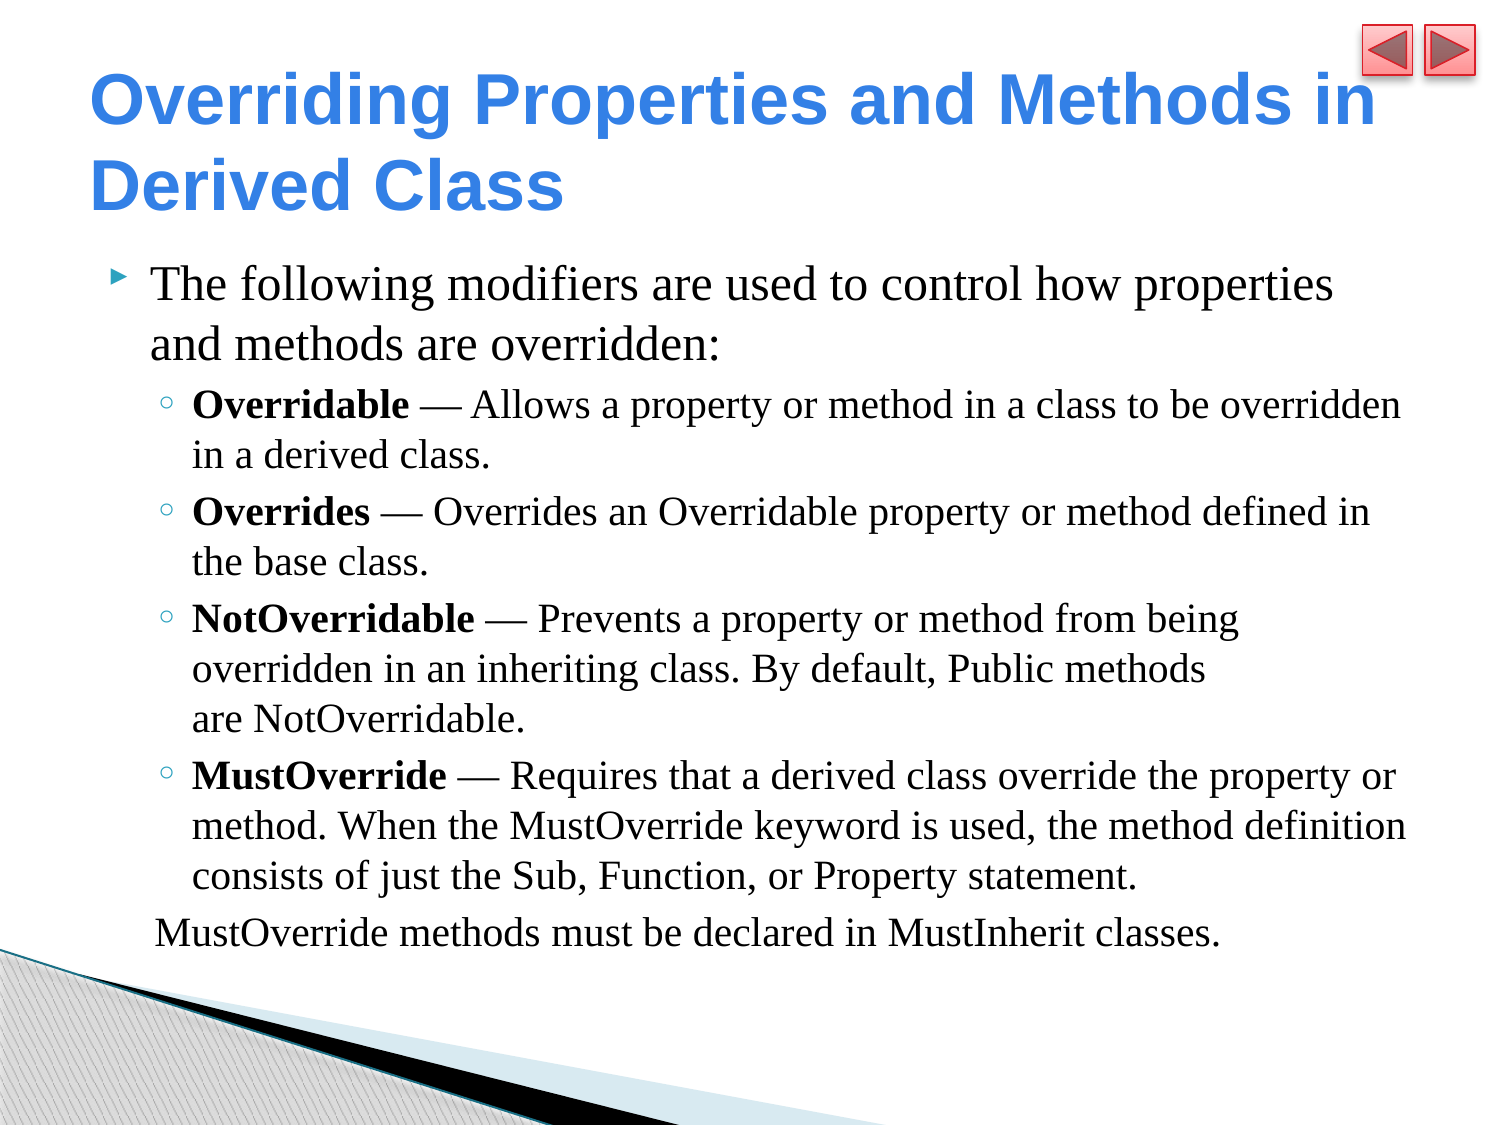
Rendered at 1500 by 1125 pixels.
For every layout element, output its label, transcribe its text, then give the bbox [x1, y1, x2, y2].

title Overriding Properties and Methods in Derived Class [75, 45, 1425, 233]
list The following modifiers are used to control how properties and methods are overridden: Overridable — Allows a property or method in a class to be overridden in a derived class. Overrides — Overrides an Overridable property or method defined in the base class. NotOverridable — Prevents a property or method from being overridden in an inheriting class. By default, Public methods are NotOverridable. MustOverride — Requires that a derived class override the property or method. When the MustOverride keyword is used, the method definition consists of just the Sub, Function, or Property statement. MustOverride methods must be declared in MustInherit classes. [74, 242, 1426, 986]
